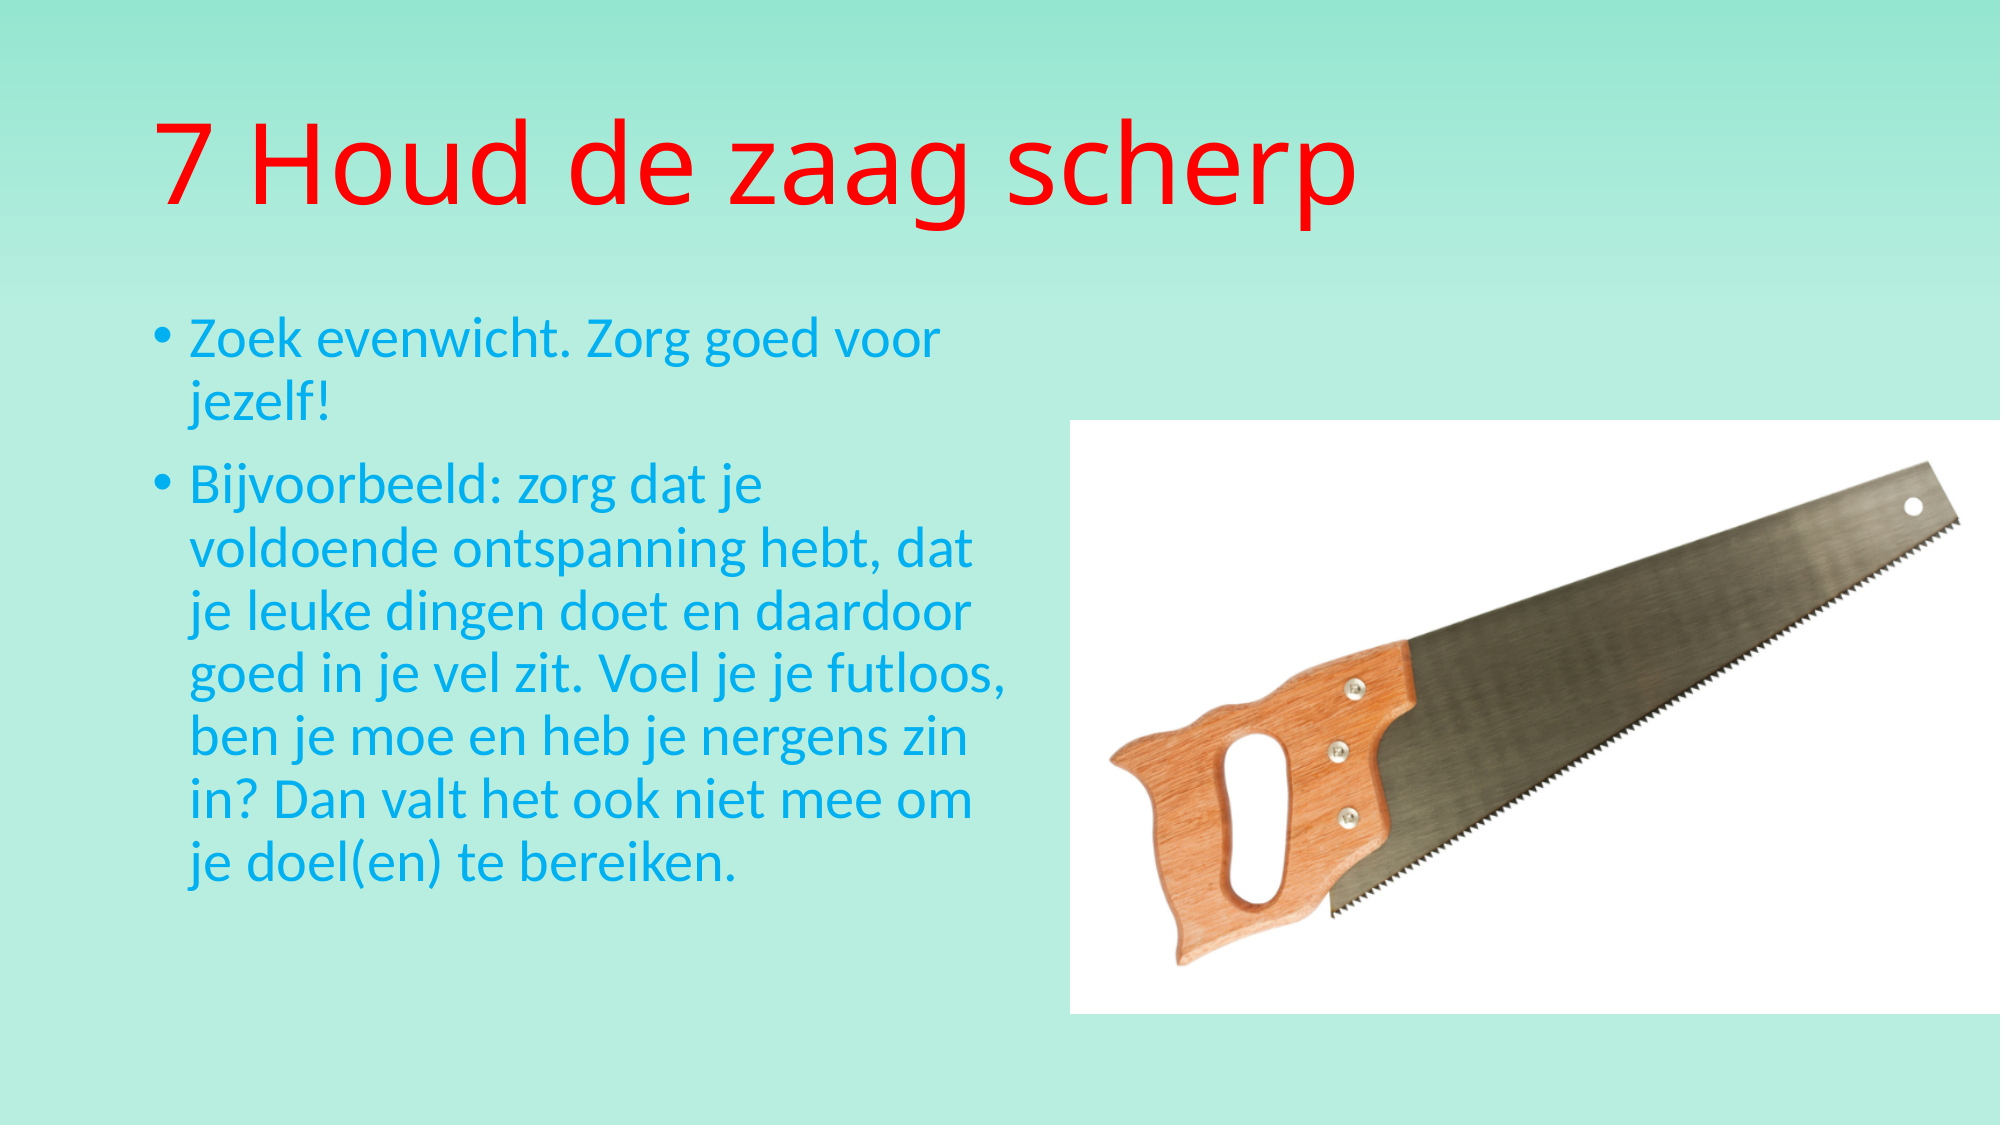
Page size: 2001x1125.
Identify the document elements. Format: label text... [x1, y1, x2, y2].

picture [1070, 420, 2000, 1014]
list Zoek evenwicht. Zorg goed voor jezelf! Bijvoorbeeld: zorg dat je voldoende ontspanning hebt, dat je leuke dingen doet en daardoor goed in je vel zit. Voel je je futloos, ben je moe en heb je nergens zin in? Dan valt het ook niet mee om je doel(en) te bereiken. [137, 299, 1037, 1014]
title 7 Houd de zaag scherp [137, 59, 1863, 278]
